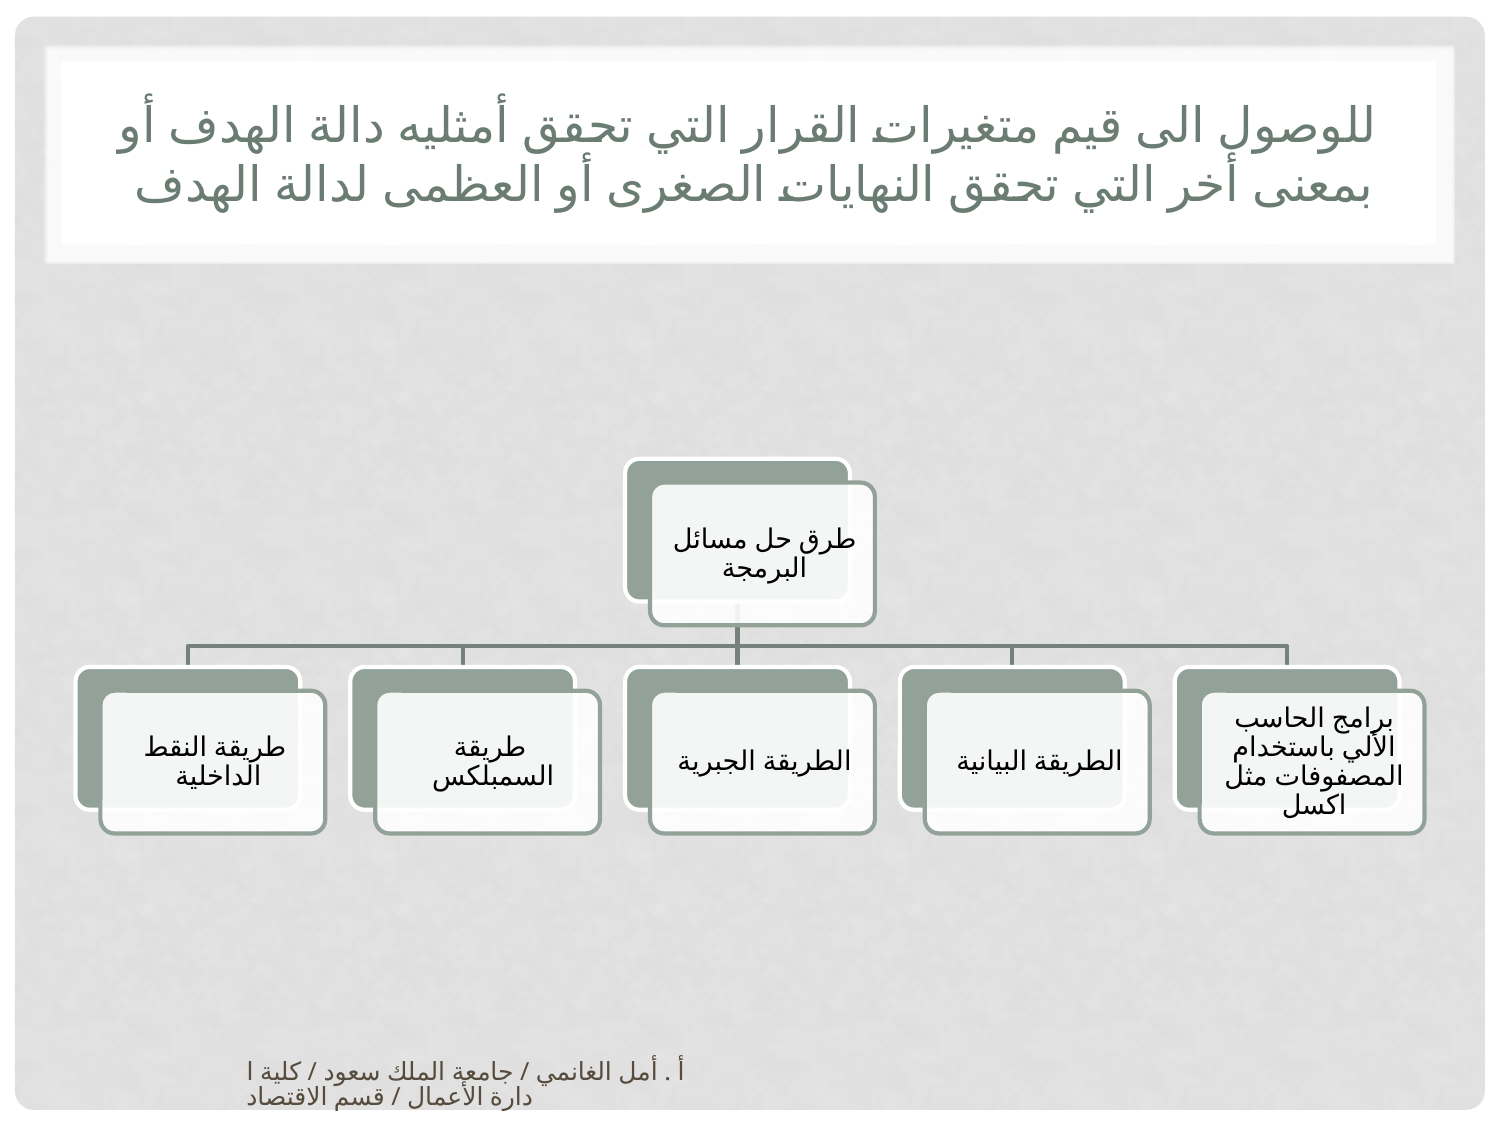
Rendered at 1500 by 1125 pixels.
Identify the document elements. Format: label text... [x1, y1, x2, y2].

title للوصول الى قيم متغيرات القرار التي تحقق أمثليه دالة الهدف أو بمعنى أخر التي تحقق النهايات الصغرى أو العظمى لدالة الهدف [69, 66, 1425, 238]
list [74, 287, 1426, 1006]
footer أ . أمل الغانمي / جامعة الملك سعود / كلية ادارة الأعمال / قسم الاقتصاد [512, 1042, 988, 1103]
